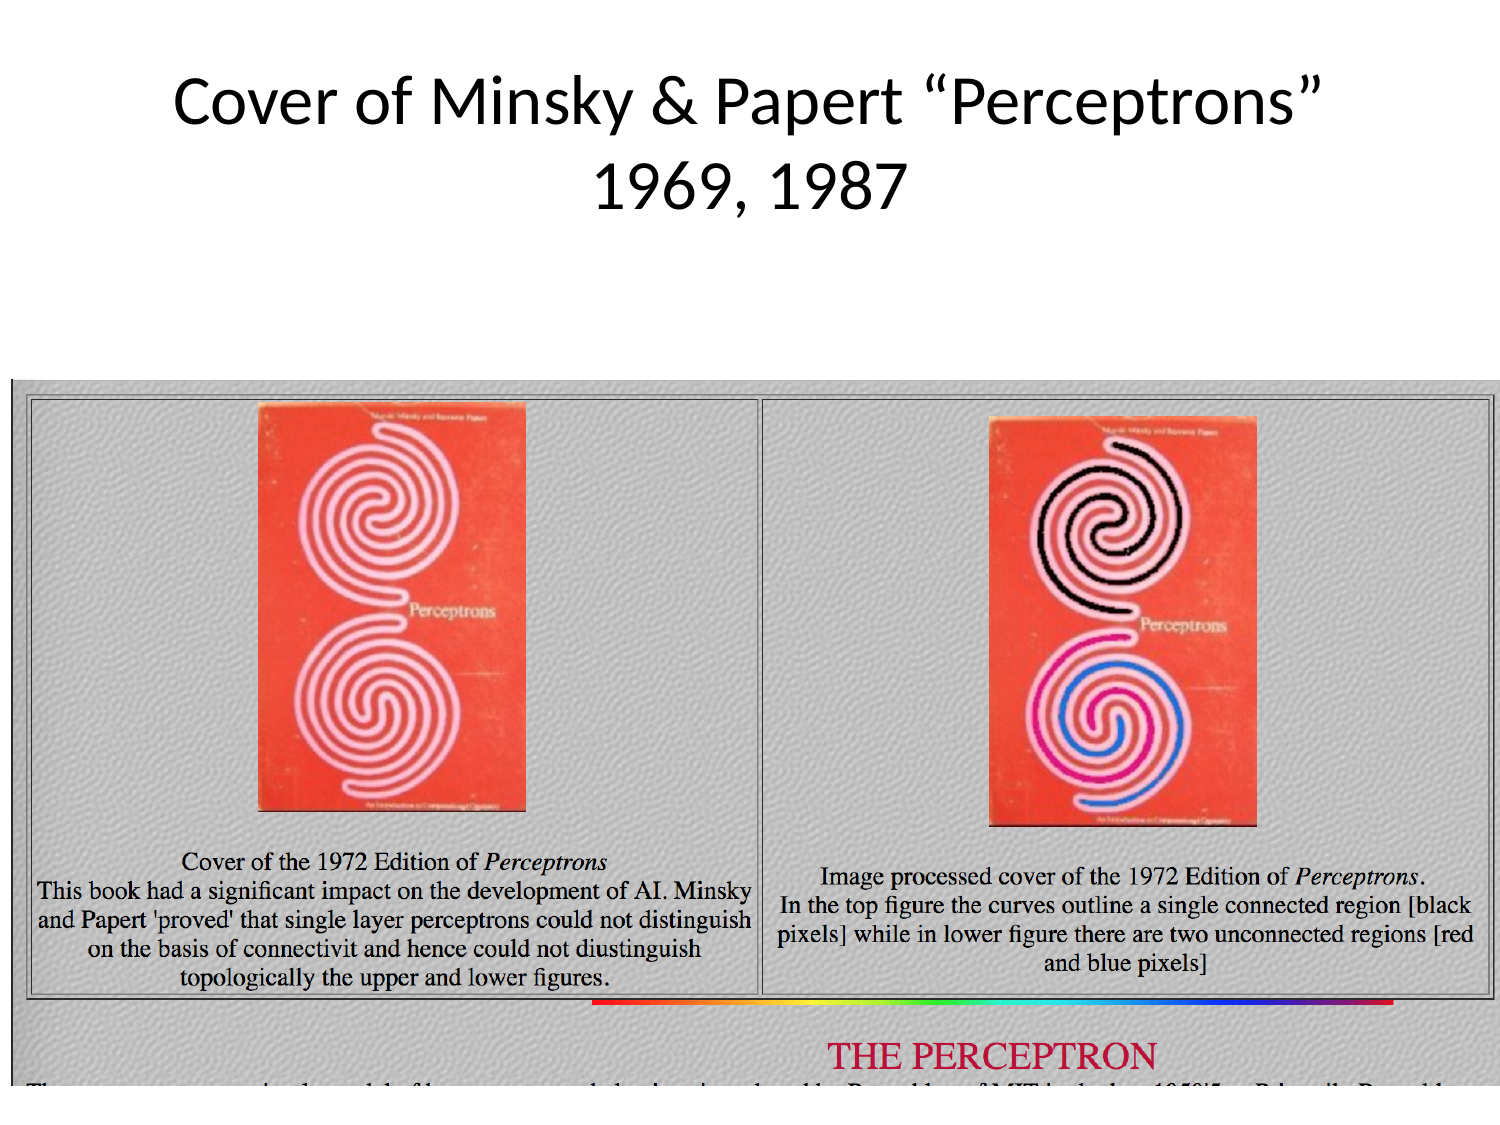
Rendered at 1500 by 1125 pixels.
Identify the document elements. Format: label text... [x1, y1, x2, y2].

title Cover of Minsky & Papert “Perceptrons” 1969, 1987 [75, 45, 1425, 233]
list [0, 365, 1500, 1086]
